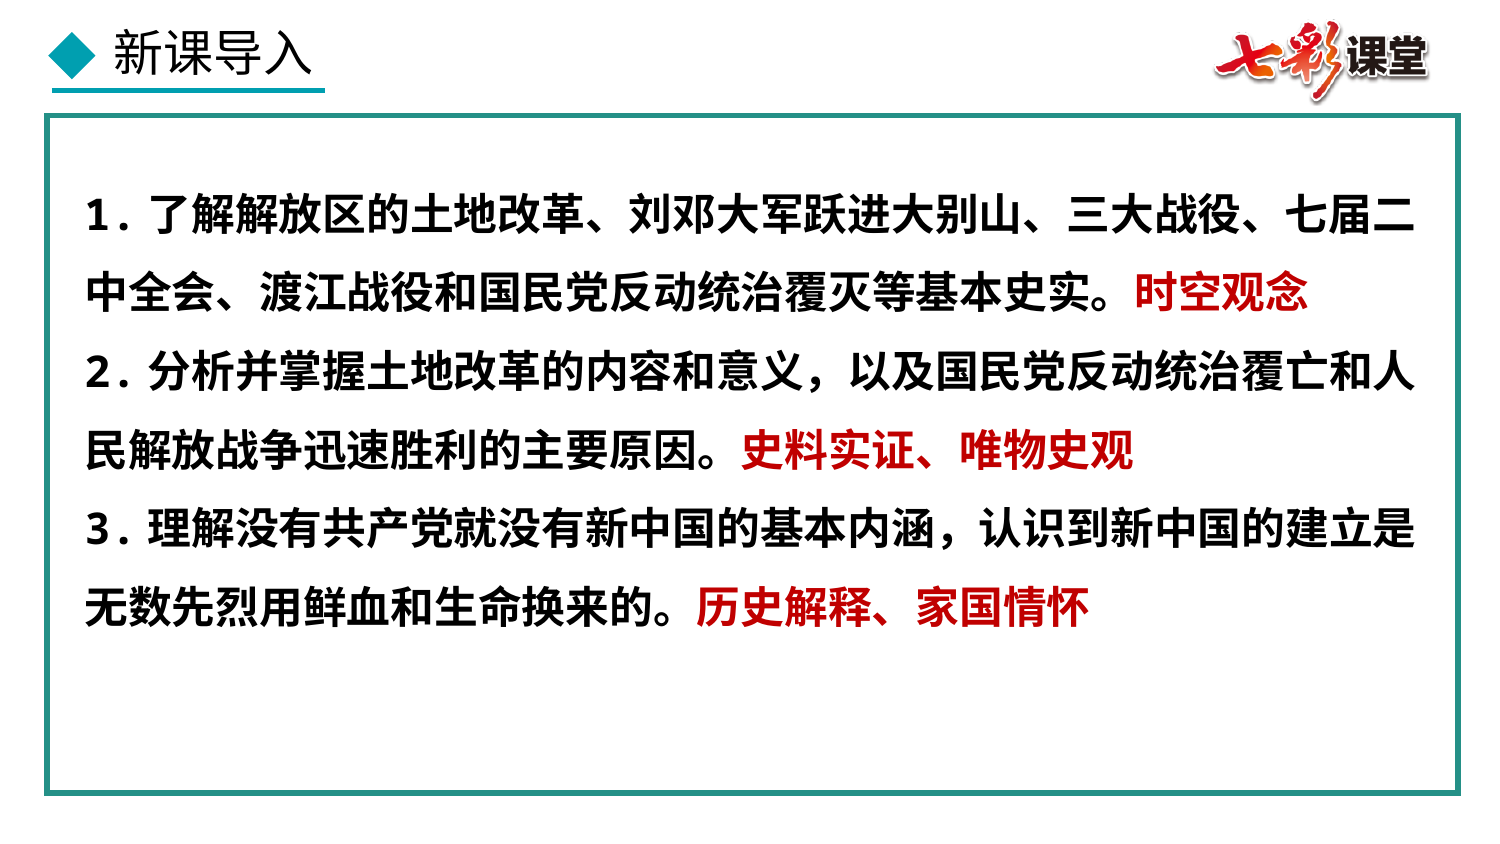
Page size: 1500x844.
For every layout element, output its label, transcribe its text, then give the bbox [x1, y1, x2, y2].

text_box 1.了解解放区的土地改革、刘邓大军跃进大别山、三大战役、七届二中全会、渡江战役和国民党反动统治覆灭等基本史实。时空观念 2.分析并掌握土地改革的内容和意义，以及国民党反动统治覆亡和人民解放战争迅速胜利的主要原因。史料实证、唯物史观 3.理解没有共产党就没有新中国的基本内涵，认识到新中国的建立是无数先烈用鲜血和生命换来的。历史解释、家国情怀 [64, 154, 1460, 700]
picture [1210, 15, 1434, 106]
